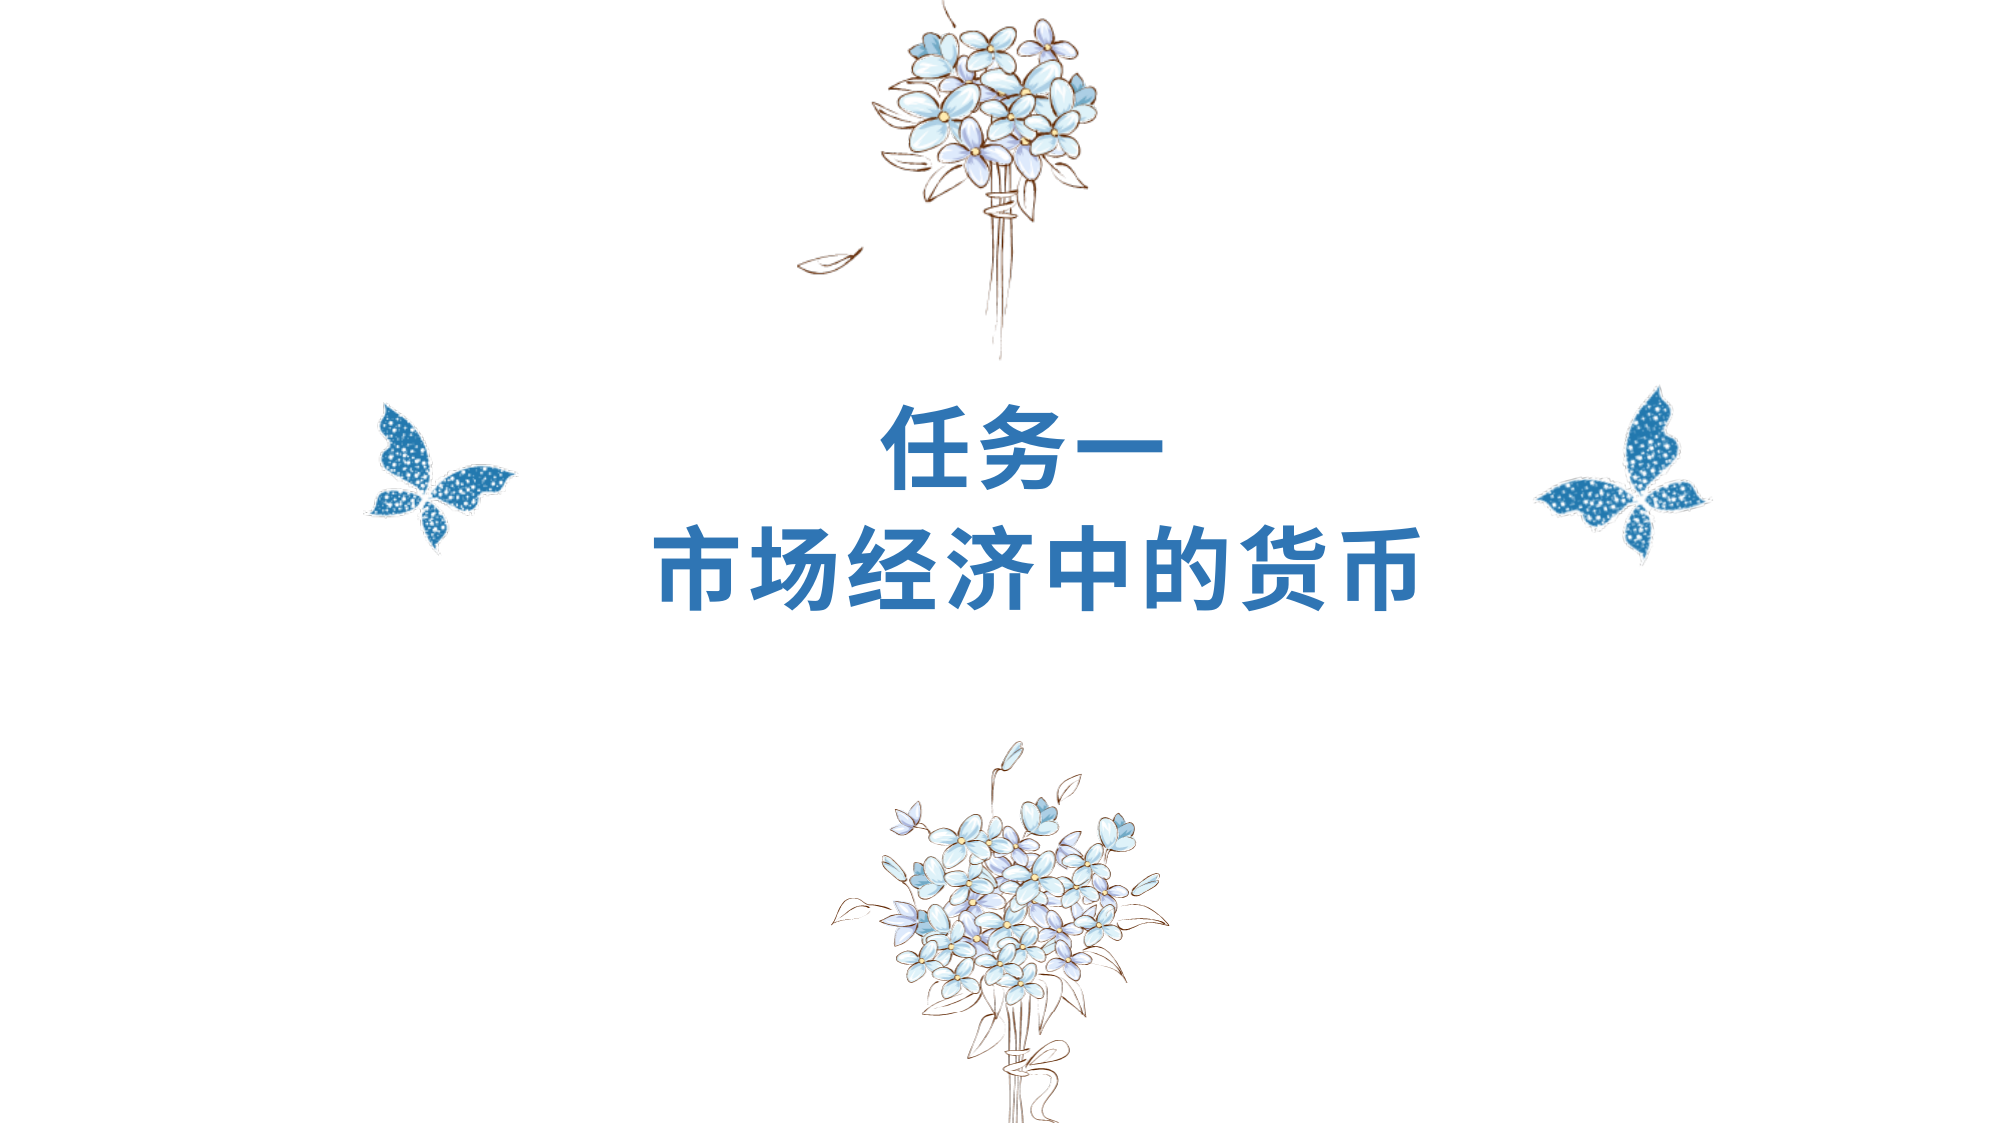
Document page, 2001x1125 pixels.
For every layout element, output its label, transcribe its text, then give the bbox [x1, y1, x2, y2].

picture [1564, 380, 1724, 586]
picture [831, 741, 1170, 1123]
picture [363, 402, 515, 556]
picture [797, 0, 1099, 362]
title 任务一 市场经济中的货币 [515, 373, 1564, 630]
